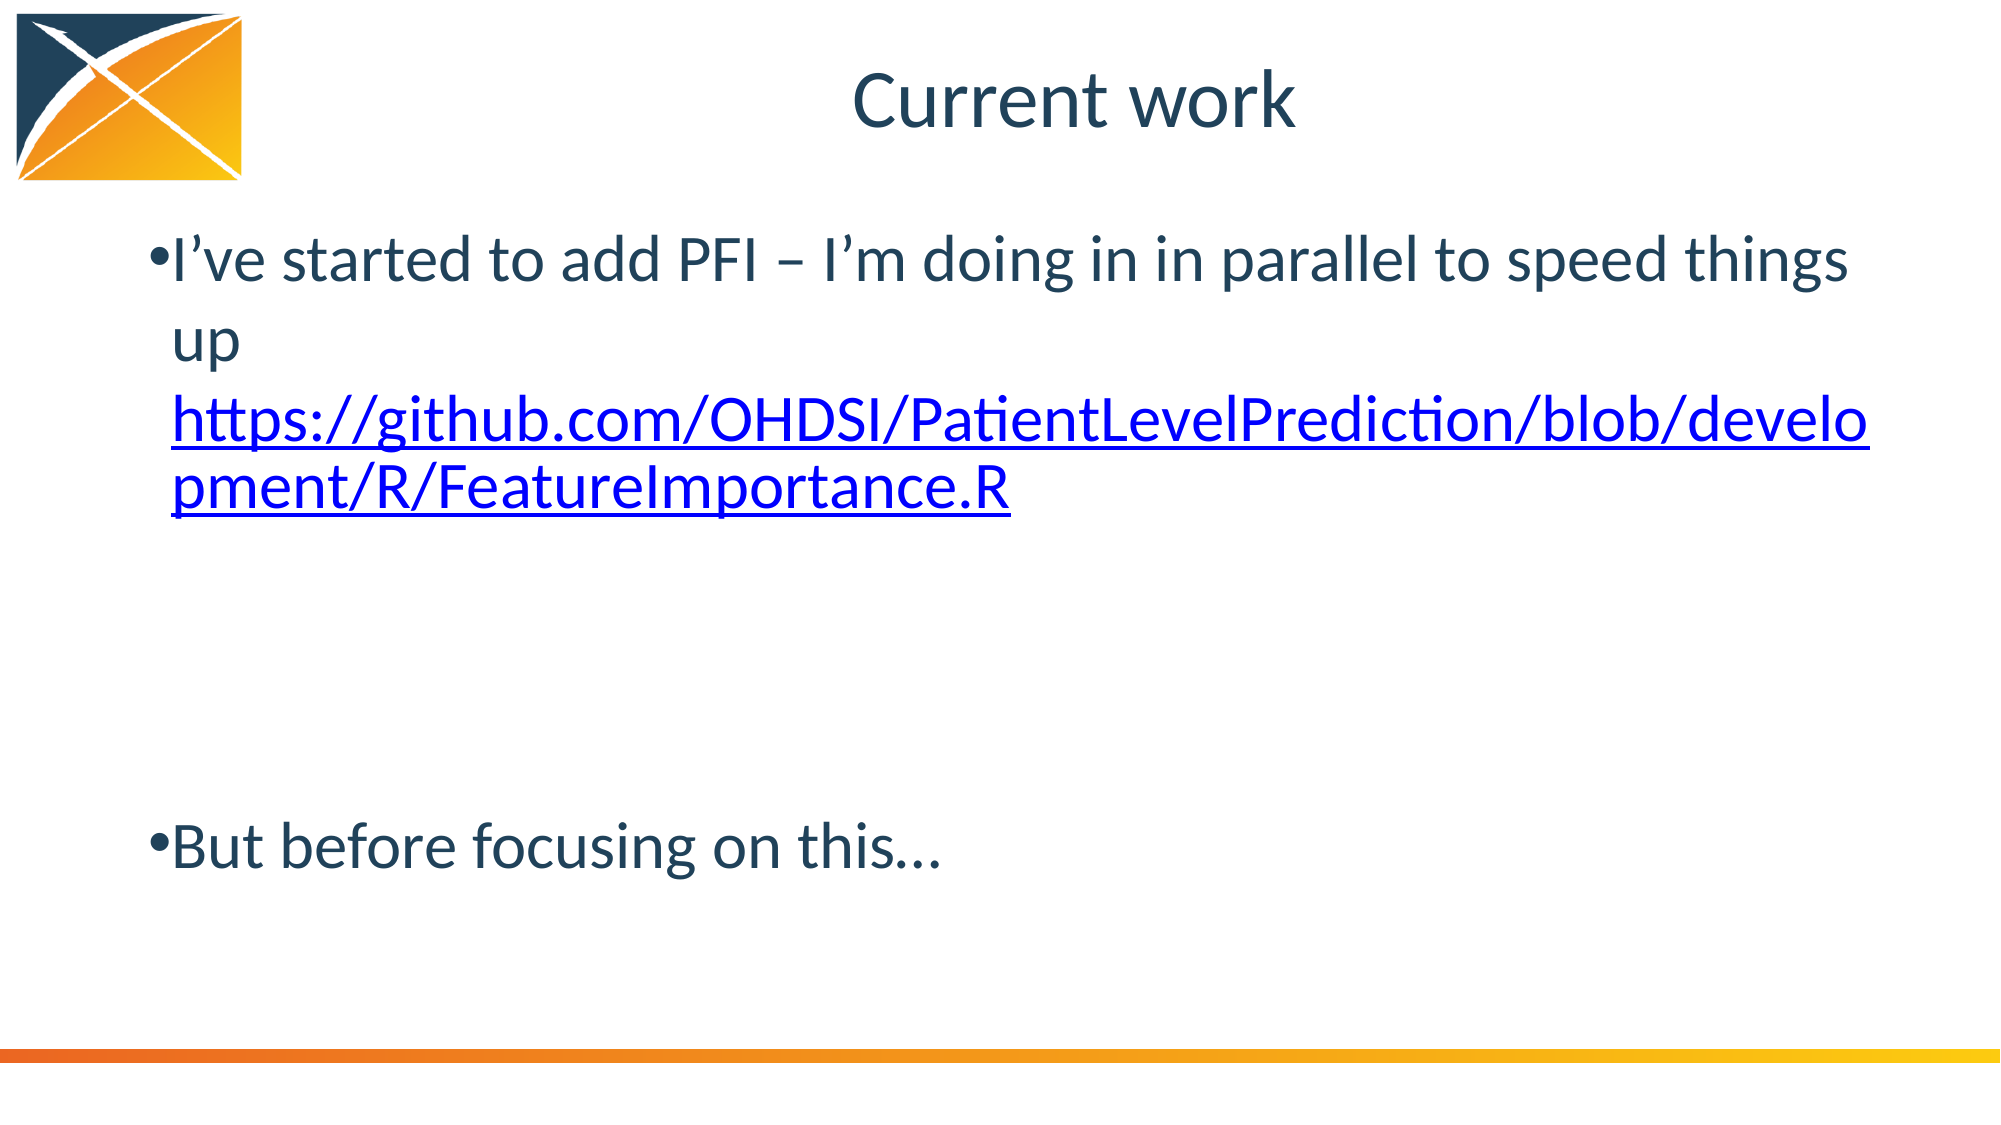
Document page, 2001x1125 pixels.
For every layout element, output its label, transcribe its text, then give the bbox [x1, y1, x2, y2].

title Current work [249, 24, 1900, 163]
list I’ve started to add PFI – I’m doing in in parallel to speed things up https://github.com/OHDSI/PatientLevelPrediction/blob/development/R/FeatureImportance.R But before focusing on this… [99, 200, 1900, 1005]
picture [0, 0, 274, 200]
